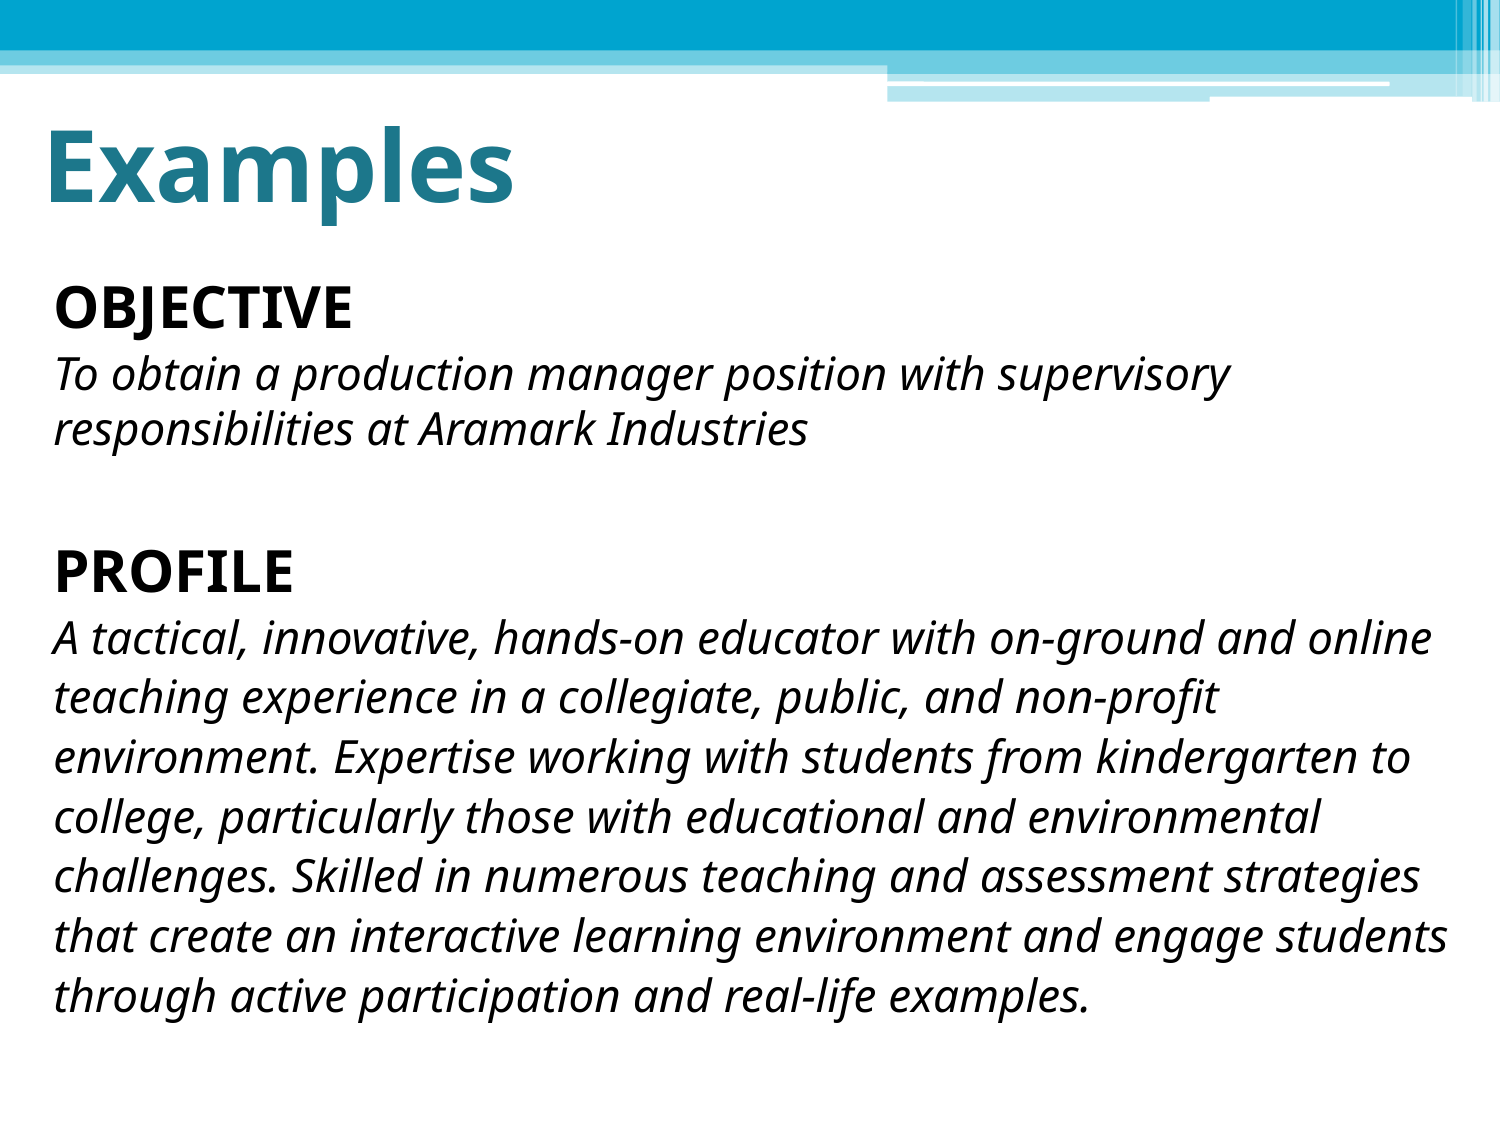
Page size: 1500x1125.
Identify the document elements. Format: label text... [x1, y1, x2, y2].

list OBJECTIVE To obtain a production manager position with supervisory responsibilities at Aramark Industries PROFILE A tactical, innovative, hands-on educator with on-ground and online teaching experience in a collegiate, public, and non-profit environment. Expertise working with students from kindergarten to college, particularly those with educational and environmental challenges. Skilled in numerous teaching and assessment strategies that create an interactive learning environment and engage students through active participation and real-life examples. [24, 262, 1475, 1088]
title Examples [27, 87, 1378, 238]
